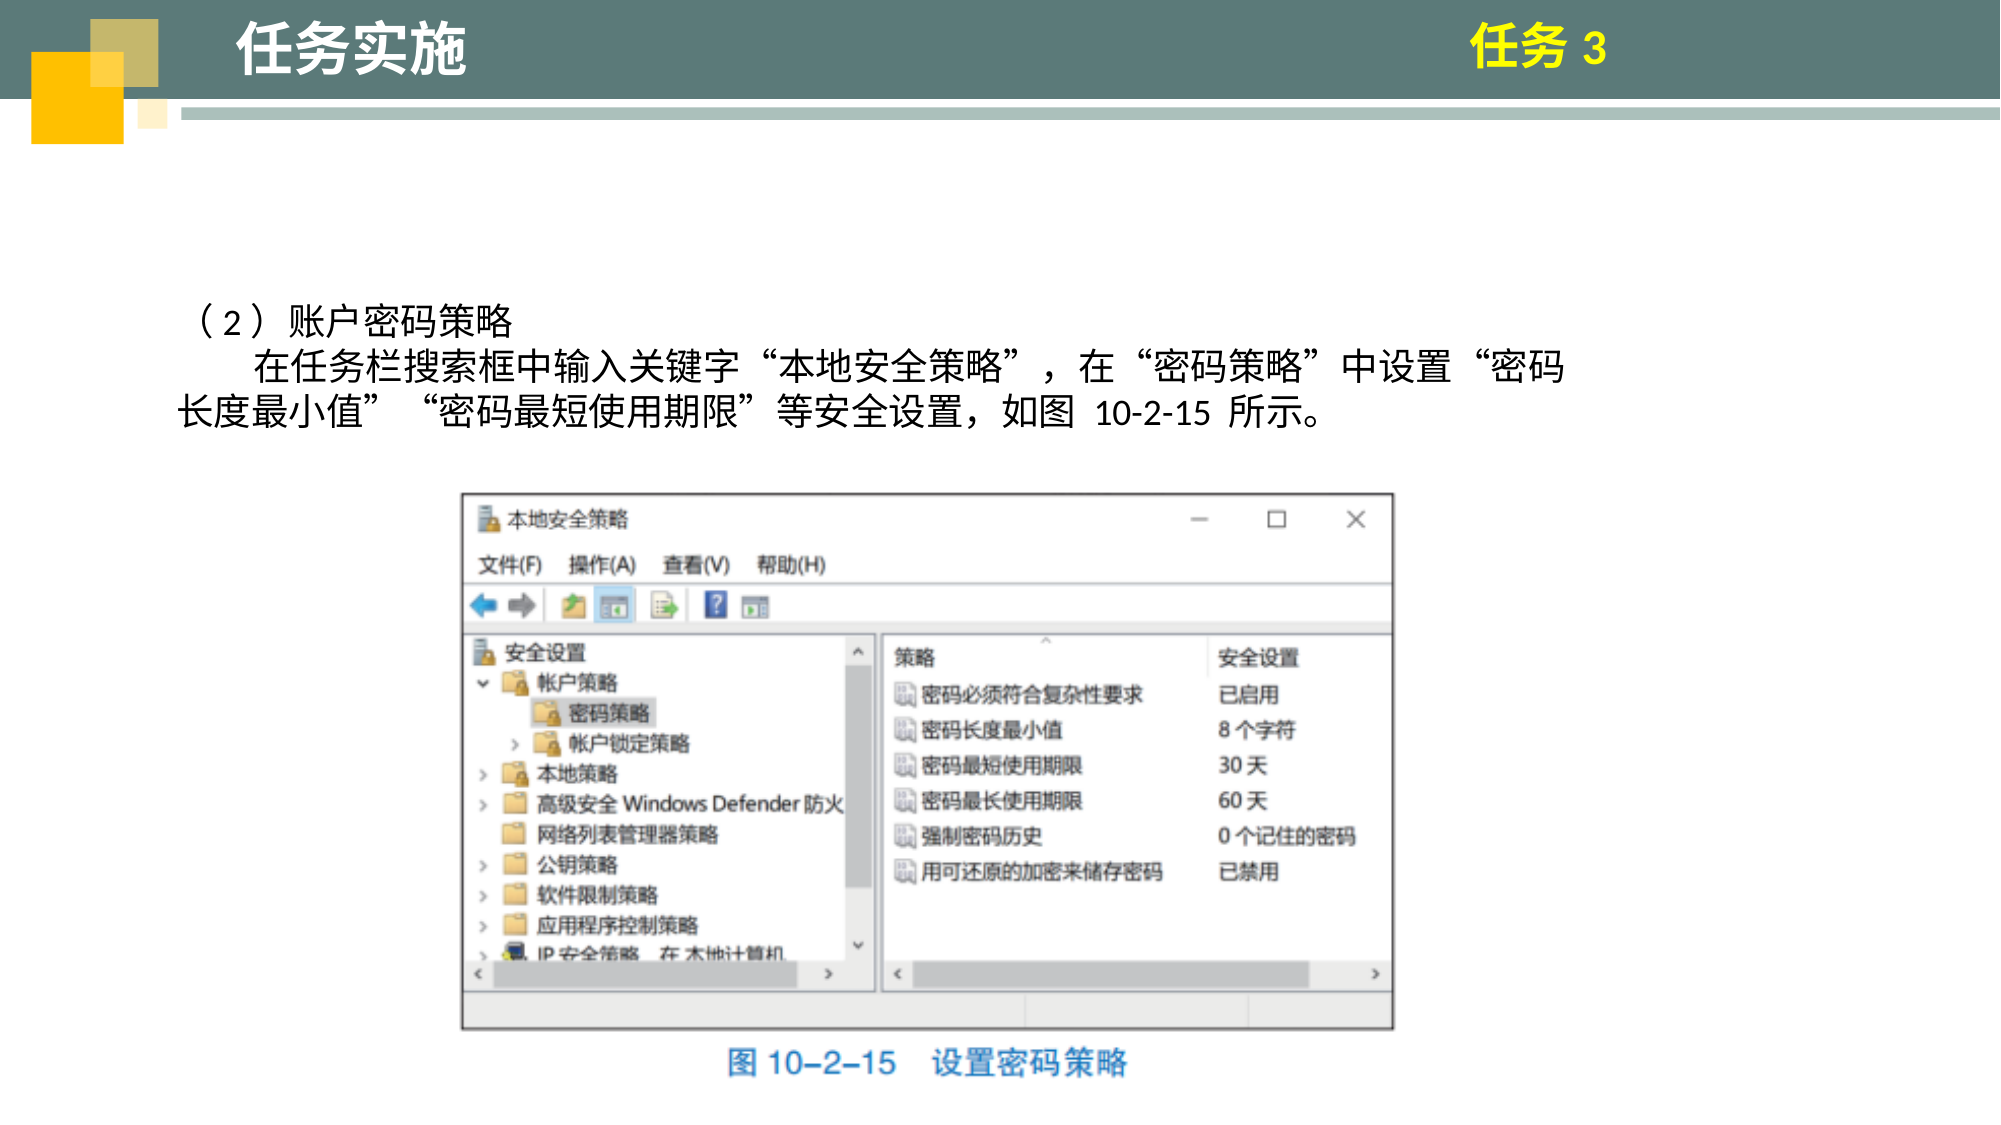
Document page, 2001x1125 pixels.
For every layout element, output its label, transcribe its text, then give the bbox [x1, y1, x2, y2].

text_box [0, 0, 2000, 145]
picture [385, 467, 1522, 1113]
text_box （2）账户密码策略 在任务栏搜索框中输入关键字“本地安全策略”，在“密码策略”中设置“密码长度最小值”“密码最短使用期限”等安全设置，如图 10-2-15 所示。 [161, 290, 1607, 441]
